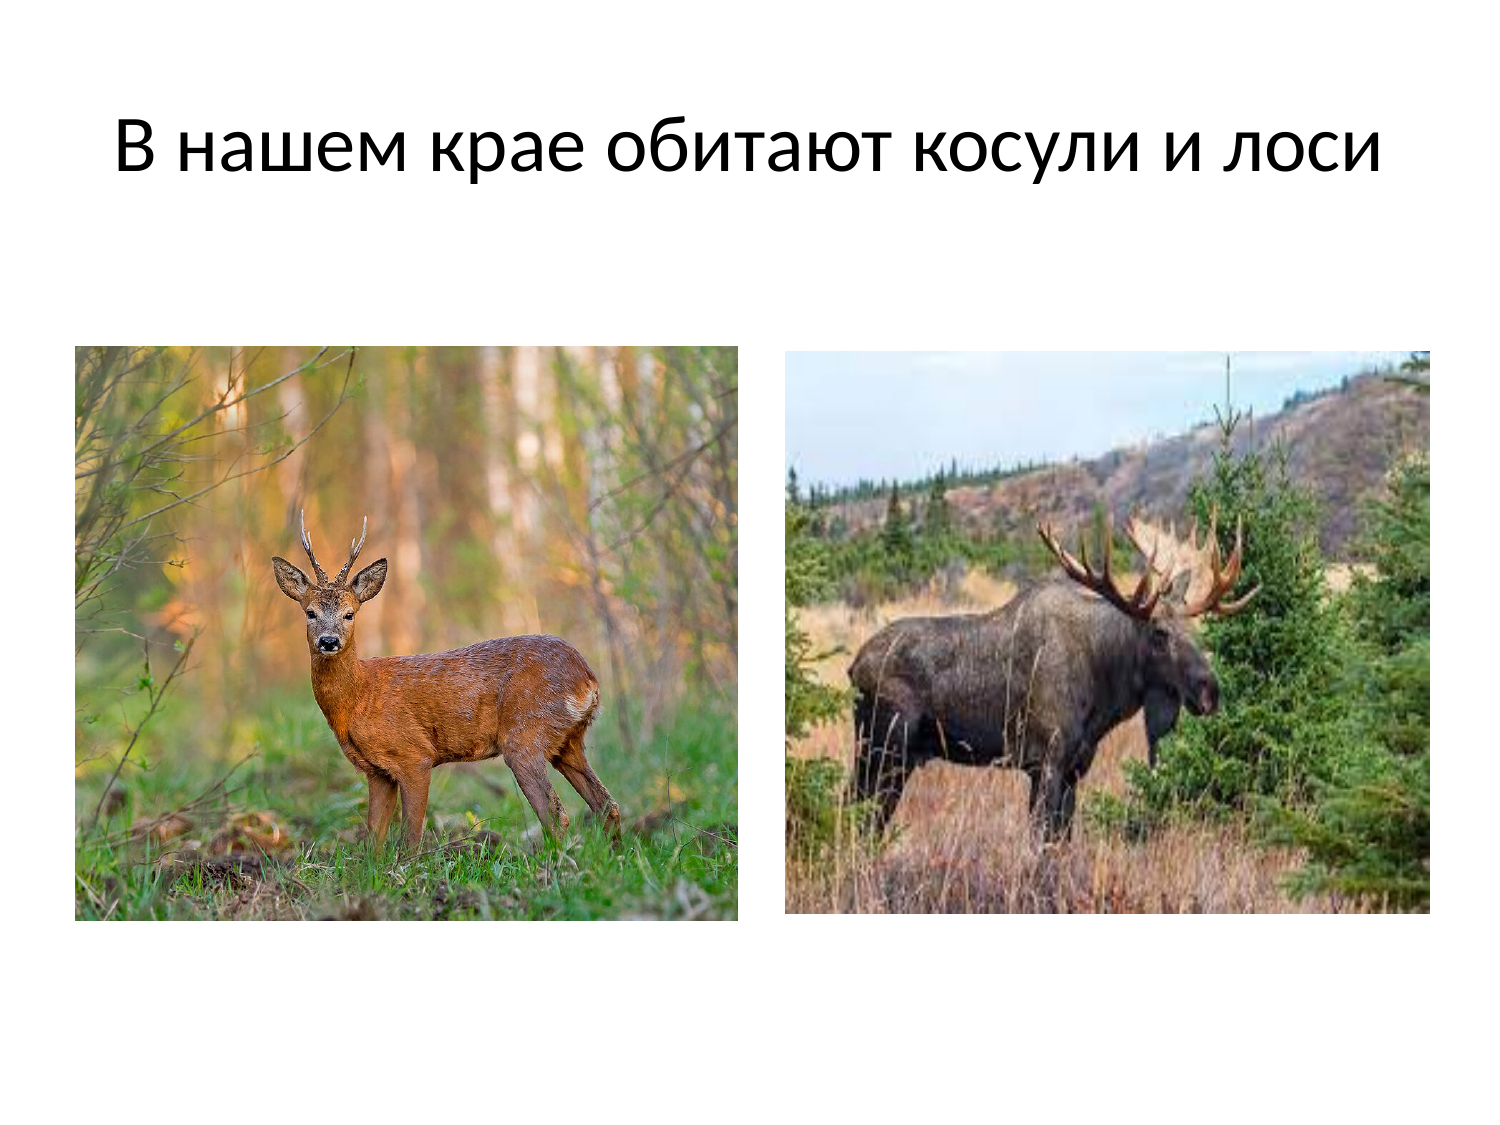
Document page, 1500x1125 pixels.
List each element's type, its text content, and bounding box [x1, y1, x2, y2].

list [74, 346, 738, 922]
title В нашем крае обитают косули и лоси [75, 45, 1425, 233]
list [784, 351, 1430, 915]
